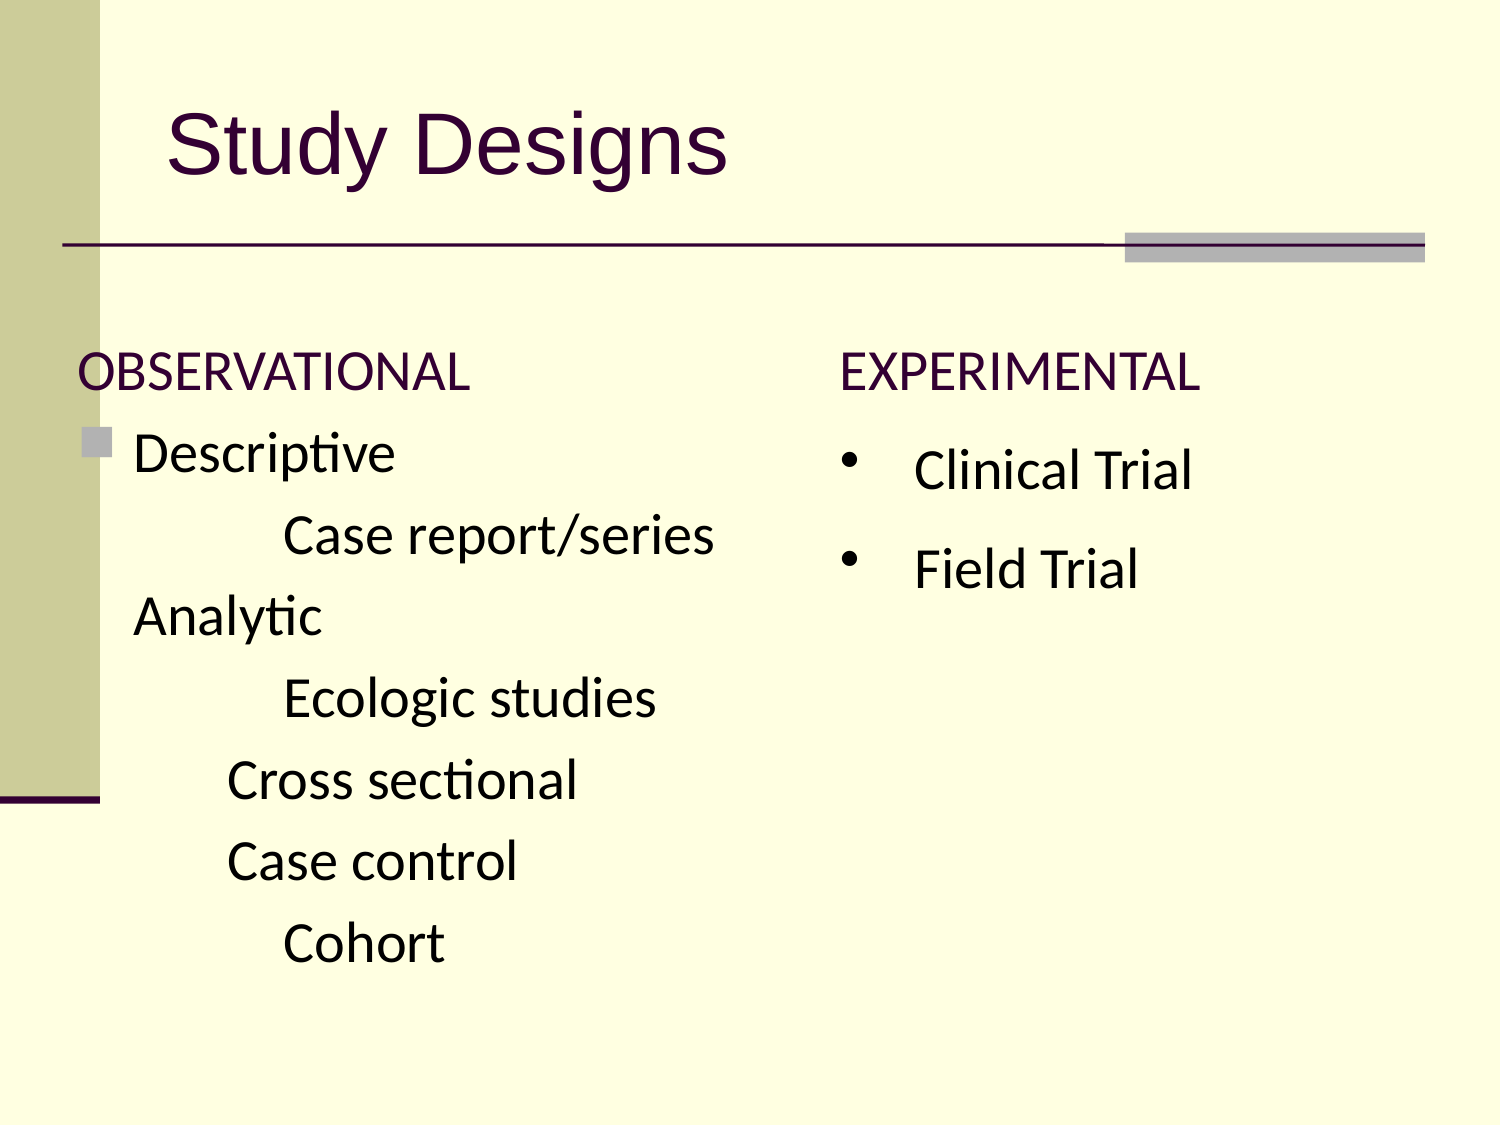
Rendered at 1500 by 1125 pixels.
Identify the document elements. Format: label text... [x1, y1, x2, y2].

list OBSERVATIONAL Descriptive Case report/series Analytic Ecologic studies Cross sectional Case control Cohort [62, 324, 826, 1001]
title Study Designs [149, 45, 1426, 234]
text_box EXPERIMENTAL Clinical Trial Field Trial [824, 324, 1363, 608]
